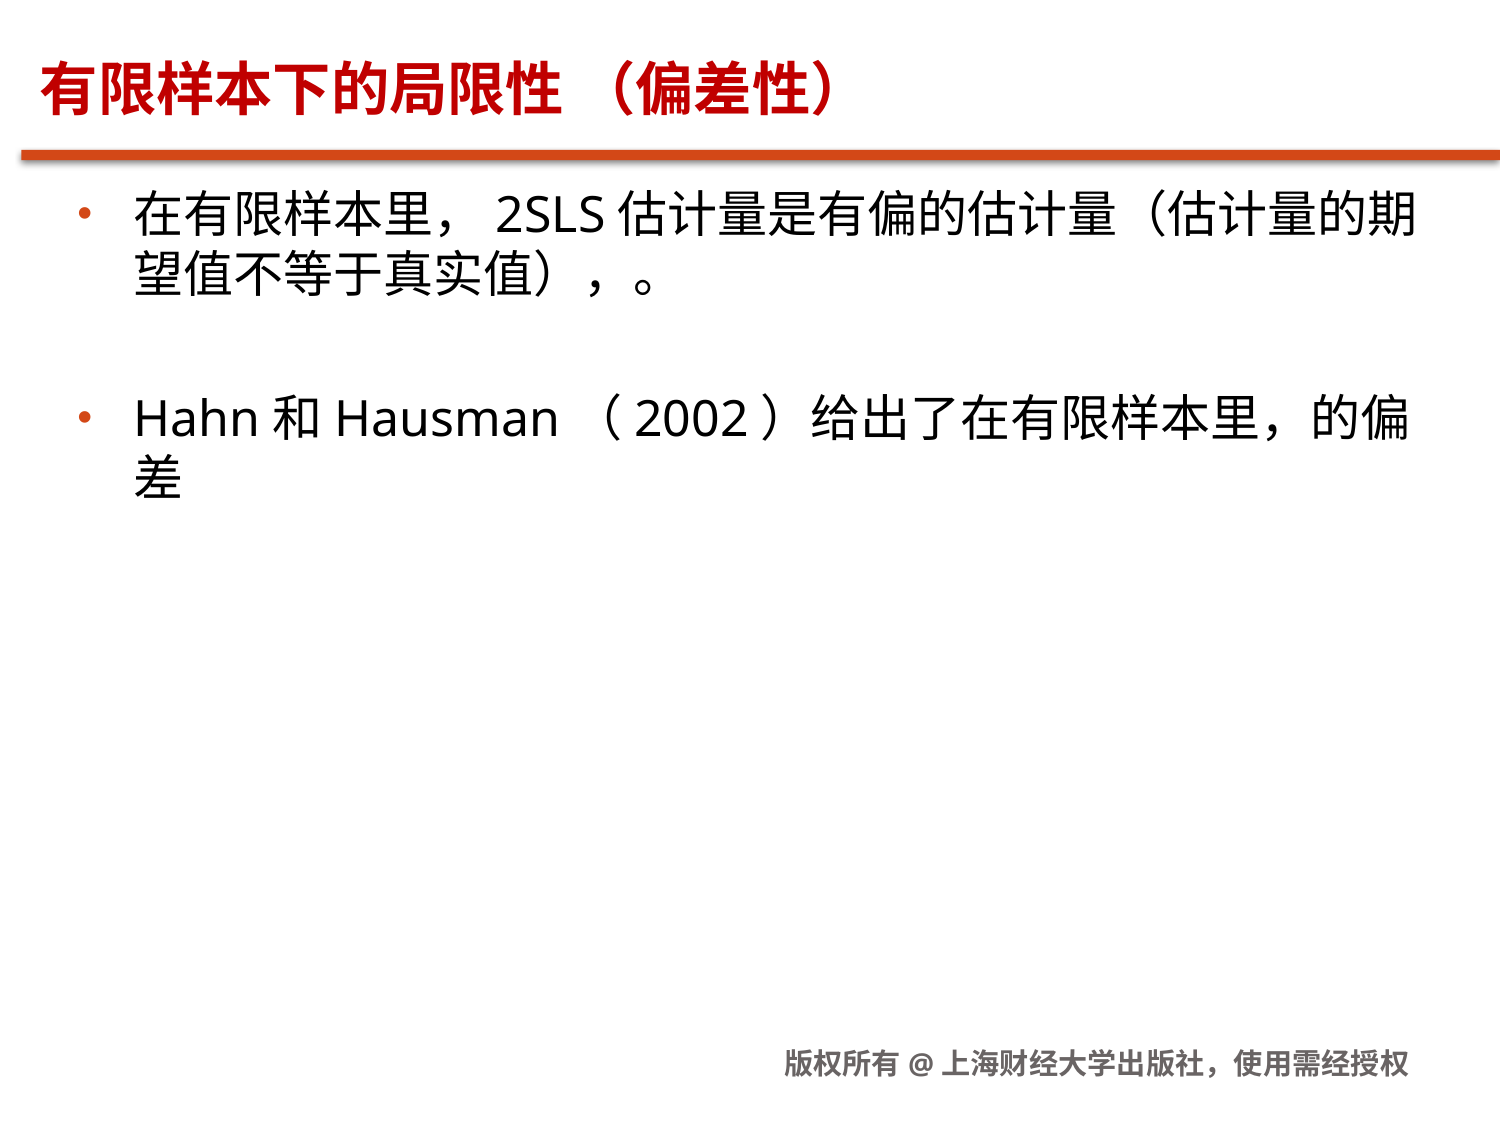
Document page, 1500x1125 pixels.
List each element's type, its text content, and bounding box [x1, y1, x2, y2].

title 有限样本下的局限性 （偏差性） [24, 50, 1450, 138]
footer 版权所有@上海财经大学出版社，使用需经授权 [690, 1025, 1500, 1100]
